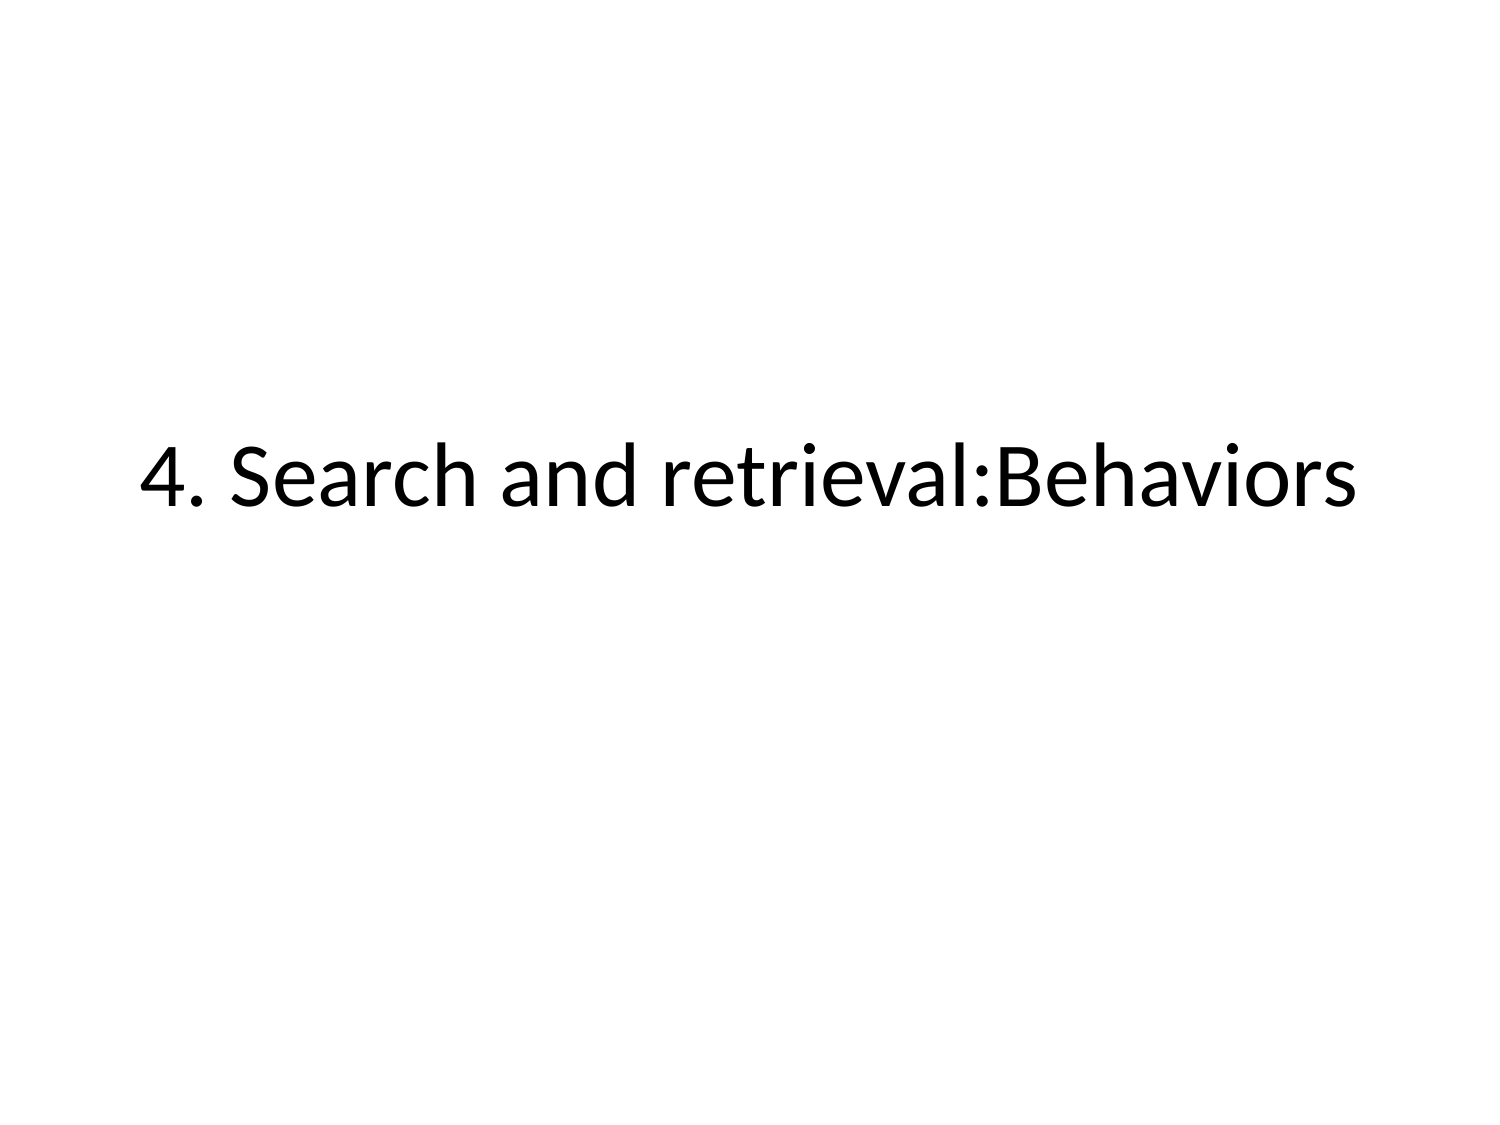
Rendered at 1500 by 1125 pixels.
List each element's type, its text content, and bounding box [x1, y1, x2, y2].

title 4. Search and retrieval:Behaviors [112, 349, 1388, 591]
